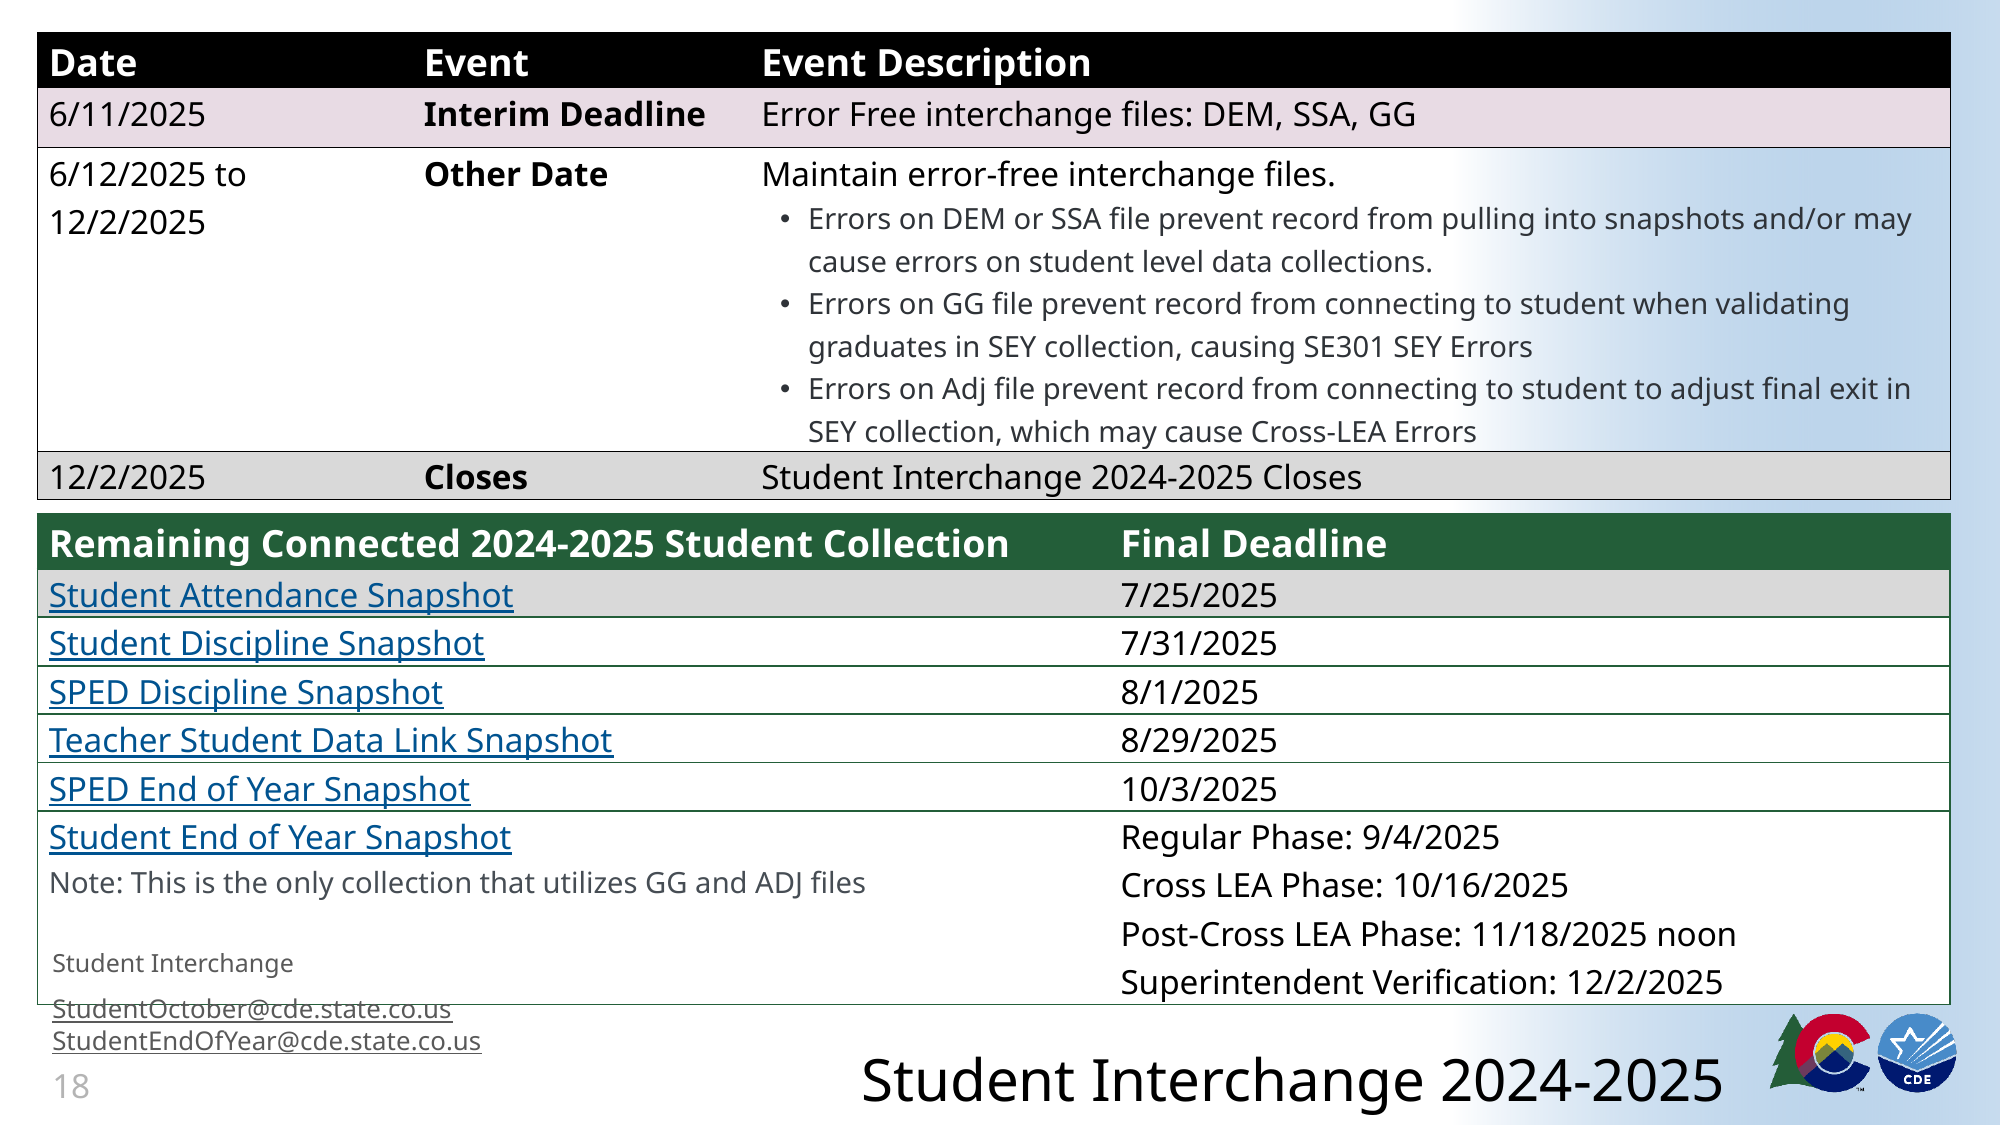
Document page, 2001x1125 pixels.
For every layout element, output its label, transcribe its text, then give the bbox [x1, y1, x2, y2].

list Student Interchange [37, 940, 640, 986]
picture [1768, 1012, 1957, 1093]
table_header Final Deadline [1109, 515, 1949, 568]
table_cell 7/31/2025 [1109, 618, 1949, 665]
table_cell 6/11/2025 [38, 88, 413, 147]
table_header Event [413, 33, 750, 87]
table_header Event Description [750, 33, 1950, 87]
table_cell Maintain error-free interchange files. Errors on DEM or SSA file prevent record from pulling into snapshots and/or may cause errors on student level data collections. Errors on GG file prevent record from connecting to student when validating graduates in SEY collection, causing SE301 SEY Errors Errors on Adj file prevent record from connecting to student to adjust final exit in SEY collection, which may cause Cross-LEA Errors [750, 148, 1950, 451]
table_cell 12/2/2025 [38, 452, 413, 499]
table_cell 6/12/2025 to 12/2/2025 [38, 148, 413, 451]
table_cell 8/29/2025 [1109, 715, 1949, 762]
table_cell Other Date [413, 148, 750, 451]
table_cell Student Discipline Snapshot [38, 618, 1109, 665]
table_cell SPED Discipline Snapshot [38, 667, 1109, 713]
table_header Date [38, 33, 413, 87]
table_cell 7/25/2025 [1109, 570, 1949, 616]
table_cell Student Interchange 2024-2025 Closes [750, 452, 1950, 499]
table_cell Interim Deadline [413, 88, 750, 147]
table_cell Teacher Student Data Link Snapshot [38, 715, 1109, 762]
table_cell Closes [413, 452, 750, 499]
table_cell SPED End of Year Snapshot [38, 763, 1109, 810]
text_box StudentOctober@cde.state.co.us StudentEndOfYear@cde.state.co.us [37, 985, 622, 1065]
table_cell Regular Phase: 9/4/2025 Cross LEA Phase: 10/16/2025 Post-Cross LEA Phase: 11/18/2025 noon Superintendent Verification: 12/2/2025 [1109, 812, 1949, 1004]
table_header Remaining Connected 2024-2025 Student Collection [38, 515, 1109, 568]
table_cell Error Free interchange files: DEM, SSA, GG [750, 88, 1950, 147]
table_cell 10/3/2025 [1109, 763, 1949, 810]
slide_number 18 [37, 1064, 165, 1111]
title Student Interchange 2024-2025 [639, 1005, 1725, 1115]
table_cell Student End of Year Snapshot Note: This is the only collection that utilizes GG and ADJ files [38, 812, 1109, 1004]
table_cell Student Attendance Snapshot [38, 570, 1109, 616]
table_cell 8/1/2025 [1109, 667, 1949, 713]
